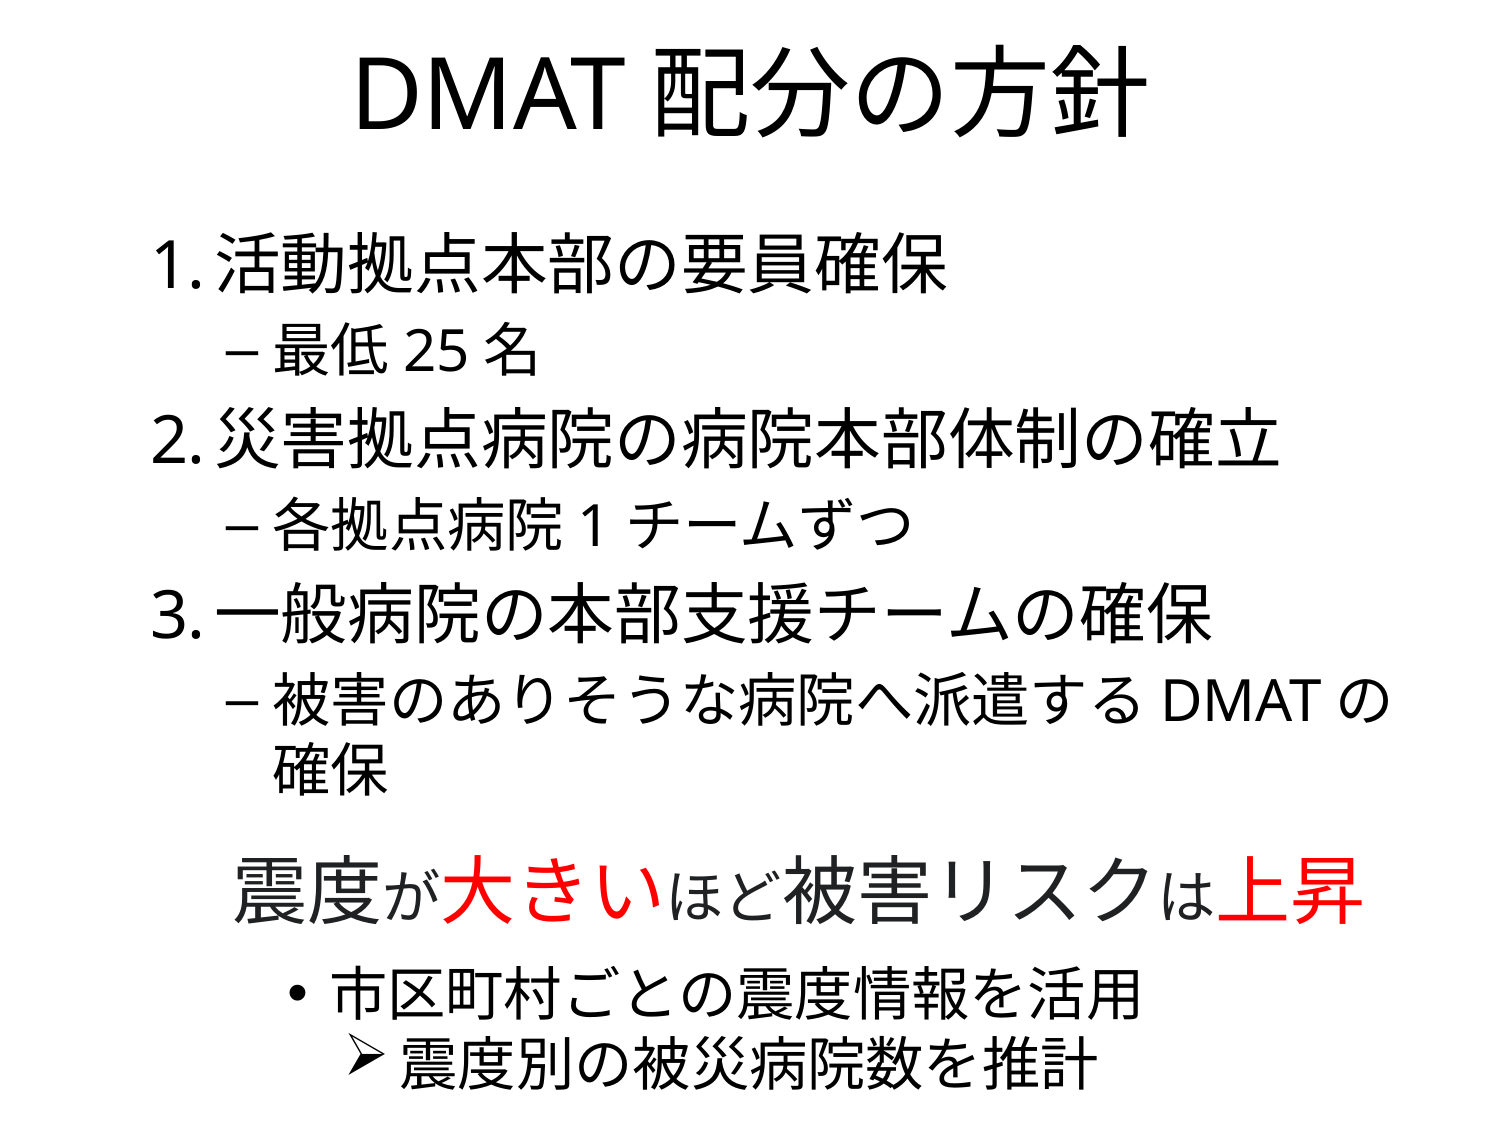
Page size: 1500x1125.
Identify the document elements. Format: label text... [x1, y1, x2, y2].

title DMAT配分の方針 [243, 17, 1257, 163]
list 活動拠点本部の要員確保 最低25名 災害拠点病院の病院本部体制の確立 各拠点病院1チームずつ 一般病院の本部支援チームの確保 被害のありそうな病院へ派遣するDMATの確保 [135, 214, 1459, 809]
text_box 市区町村ごとの震度情報を活用 震度別の被災病院数を推計 [272, 949, 1248, 1105]
text_box 震度が大きいほど被害リスクは上昇 [217, 835, 1381, 941]
